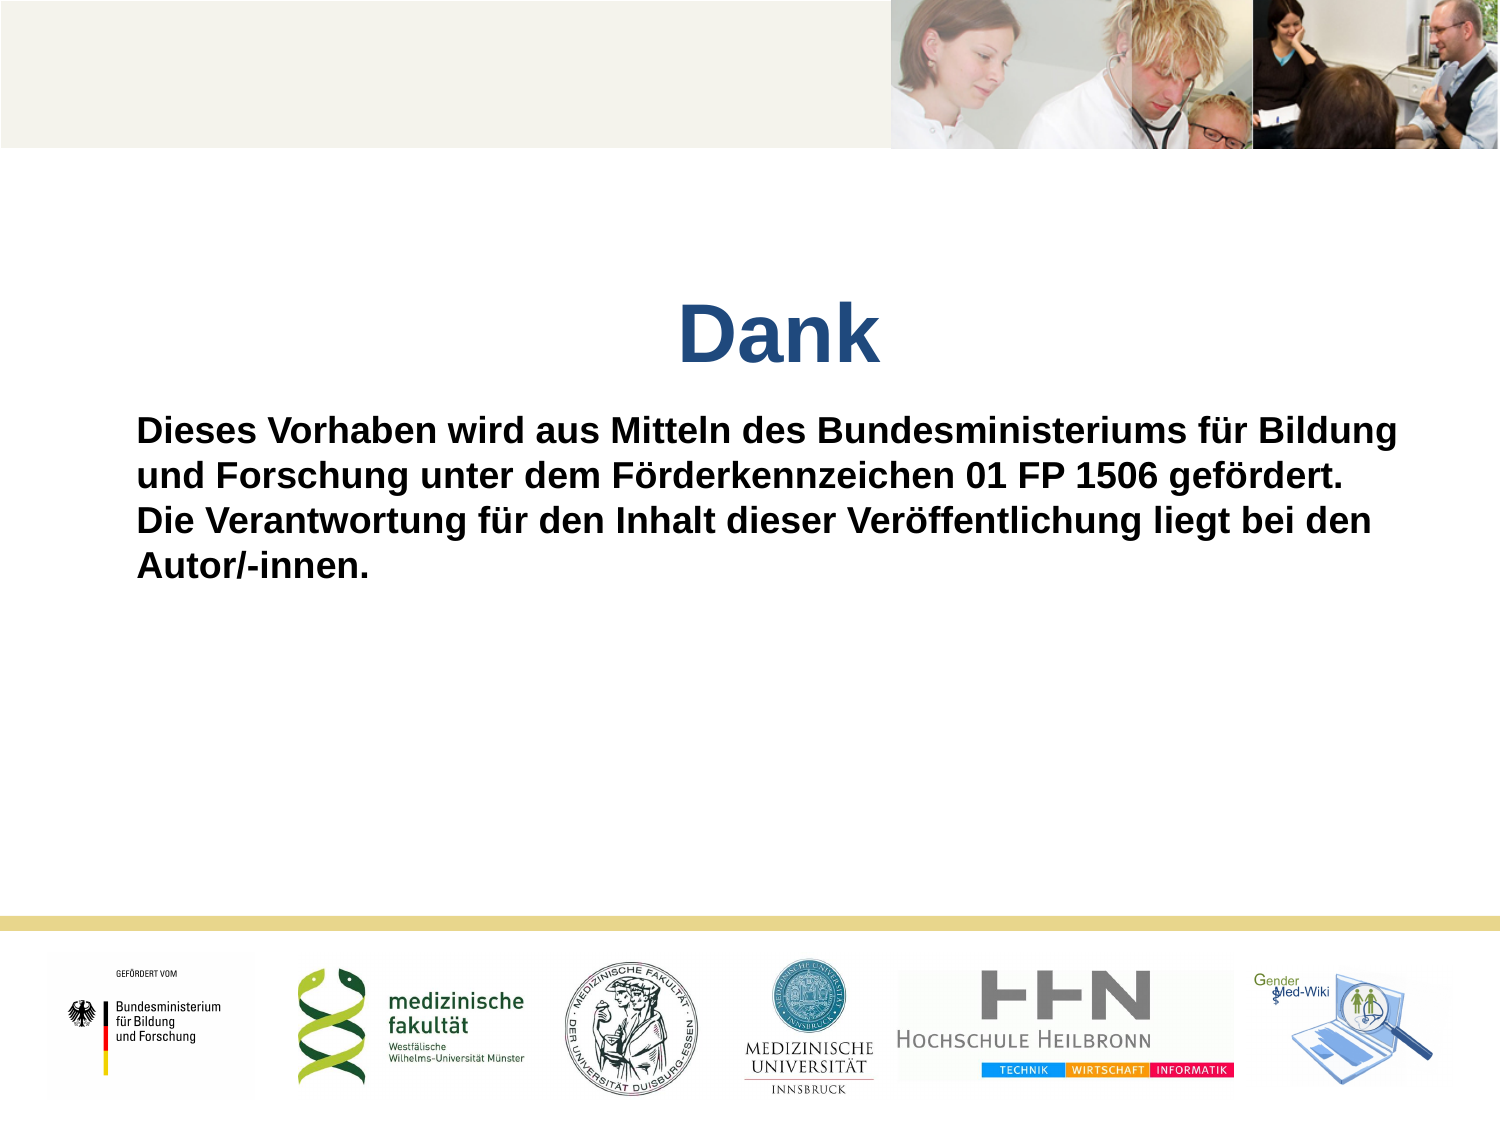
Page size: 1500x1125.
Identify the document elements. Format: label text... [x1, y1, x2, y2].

picture [891, 0, 1500, 150]
picture [298, 952, 1234, 1100]
picture [47, 952, 255, 1100]
picture [1246, 965, 1453, 1087]
text_box Dank [398, 211, 1161, 387]
text_box Dieses Vorhaben wird aus Mitteln des Bundesministeriums für Bildung und Forschung unter dem Förderkennzeichen 01 FP 1506 gefördert. Die Verantwortung für den Inhalt dieser Veröffentlichung liegt bei den Autor/-innen. [128, 398, 1418, 594]
